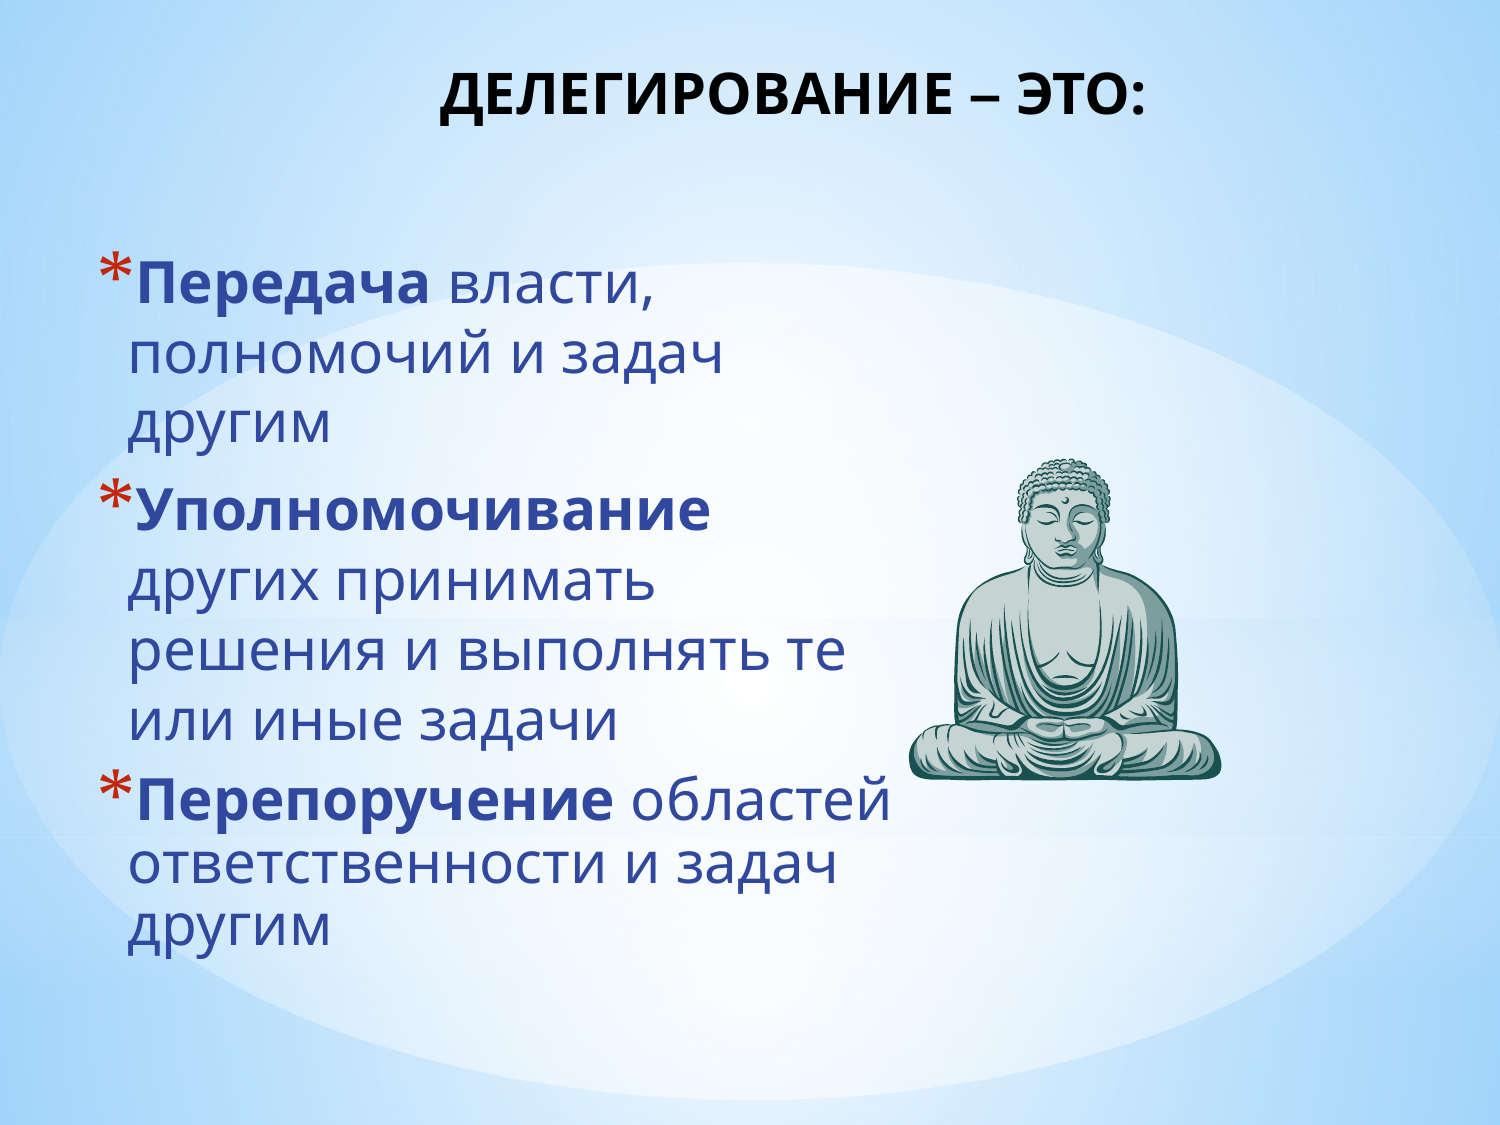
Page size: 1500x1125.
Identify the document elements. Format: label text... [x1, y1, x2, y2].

title ДЕЛЕГИРОВАНИЕ – ЭТО: [362, 50, 1163, 163]
list Передача власти, полномочий и задач другим Уполномочивание других принимать решения и выполнять те или иные задачи Перепоручение областей ответственности и задач другим [75, 237, 916, 1000]
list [908, 456, 1224, 782]
